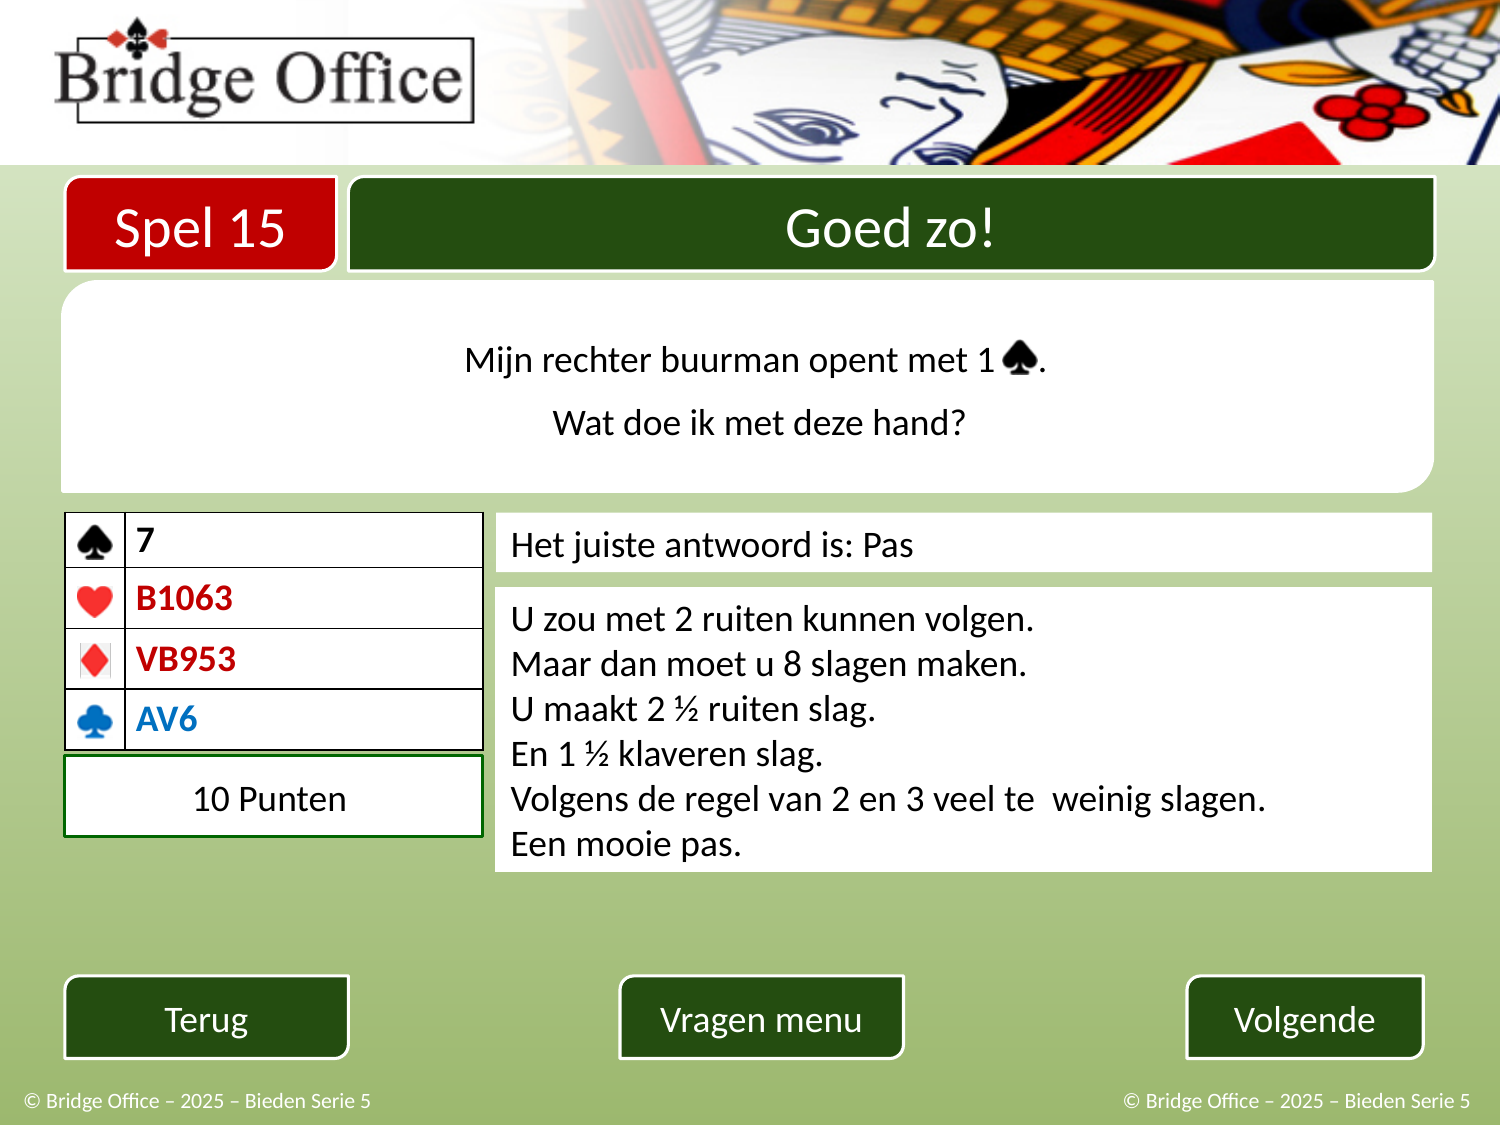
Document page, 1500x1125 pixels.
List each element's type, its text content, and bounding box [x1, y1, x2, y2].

table_cell [66, 568, 124, 628]
picture [1001, 339, 1038, 375]
picture [77, 585, 114, 618]
table_cell VB953 [126, 629, 482, 688]
text_box 10 Punten [63, 754, 484, 838]
text_box Het juiste antwoord is: Pas [496, 512, 1433, 573]
table_cell AV6 [126, 690, 482, 749]
text_box Mijn rechter buurman opent met 1 . [449, 327, 1075, 388]
text_box © Bridge Office – 2025 – Bieden Serie 5 [1107, 1079, 1500, 1121]
table_cell [66, 629, 124, 688]
table_cell [66, 690, 124, 749]
text_box U zou met 2 ruiten kunnen volgen. Maar dan moet u 8 slagen maken. U maakt 2 ½ ruiten slag. En 1 ½ klaveren slag. Volgens de regel van 2 en 3 veel te weinig slagen. Een mooie pas. [495, 587, 1432, 872]
table_header 7 [126, 513, 482, 567]
text_box © Bridge Office – 2025 – Bieden Serie 5 [8, 1079, 393, 1121]
text_box [61, 280, 1435, 493]
text_box Terug [63, 974, 350, 1061]
table_header [66, 513, 124, 567]
picture [77, 703, 114, 740]
picture [77, 524, 114, 561]
table_cell B1063 [126, 568, 482, 628]
text_box Vragen menu [618, 974, 906, 1061]
text_box Goed zo! [346, 179, 1437, 273]
text_box Volgende [1185, 974, 1425, 1061]
picture [0, 0, 1500, 166]
picture [77, 643, 114, 679]
text_box Wat doe ik met deze hand? [537, 390, 986, 451]
text_box Spel 15 [63, 179, 339, 273]
